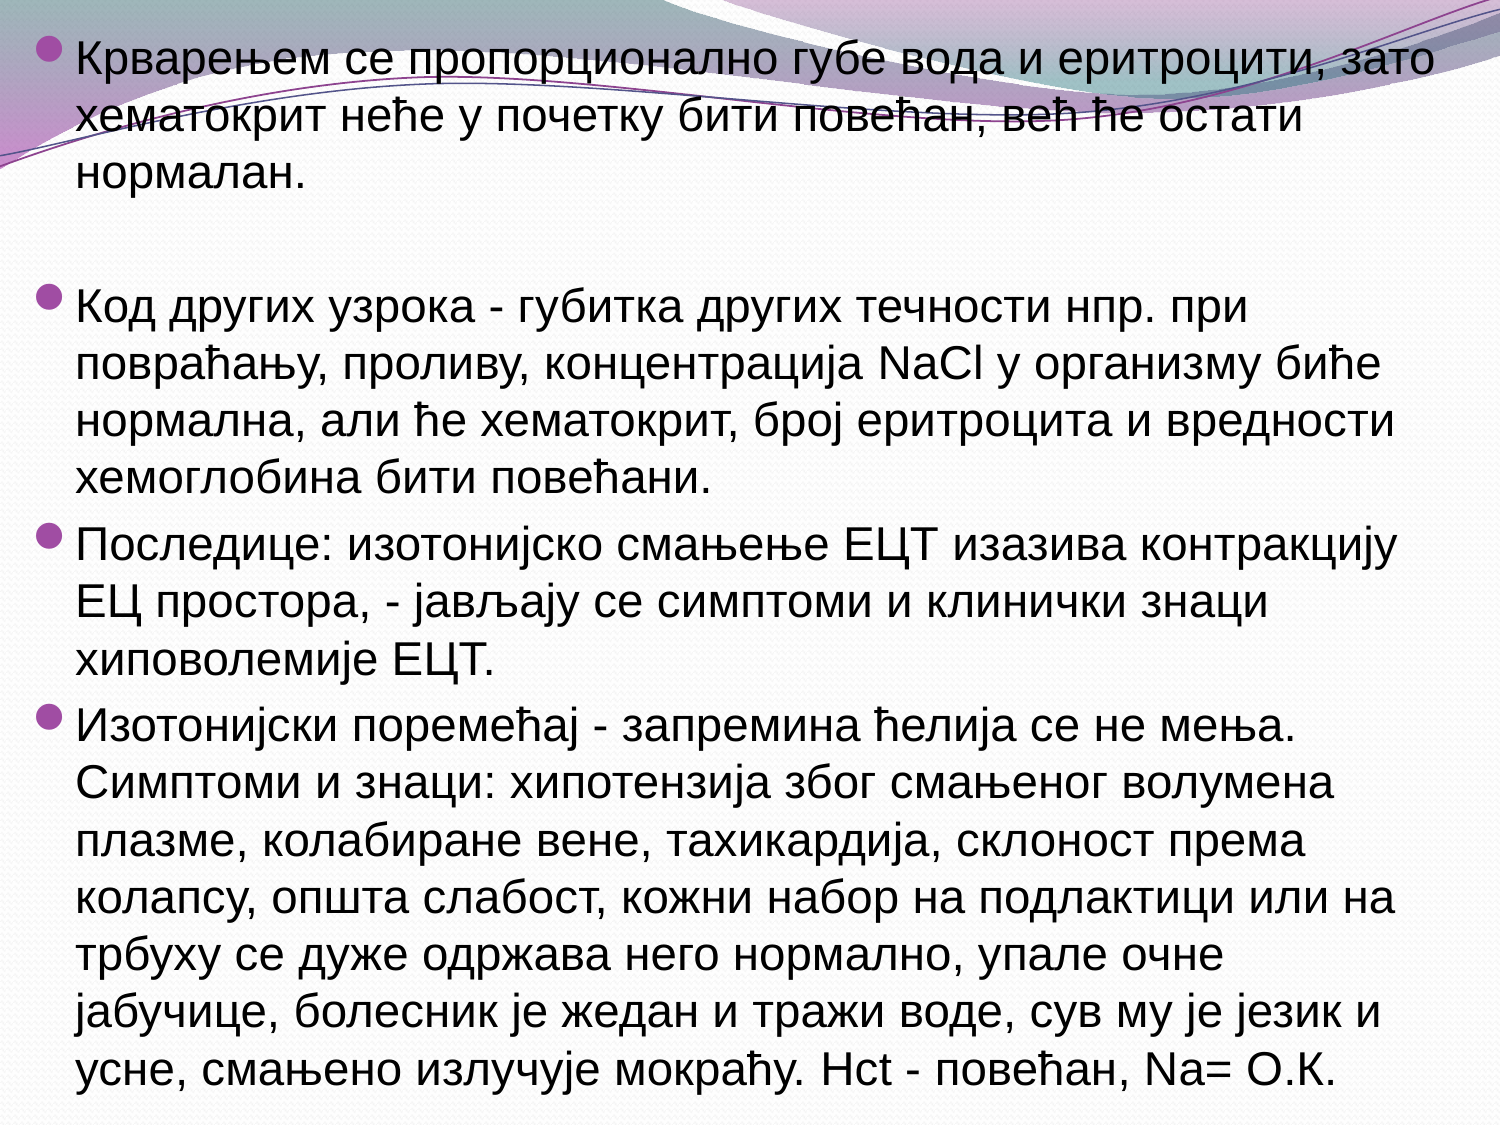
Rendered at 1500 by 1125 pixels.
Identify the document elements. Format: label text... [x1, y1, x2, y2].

list Крварењем се пропорционално губе вода и еритроцити, зато хематокрит неће у почетку бити повећан, већ ће остати нормалан. Код других узрока - губитка других течности нпр. при повраћању, проливу, концентрација NаCl у организму биће нормална, али ће хематокрит, број еритроцита и вредности хемоглобина бити повећани. Последице: изотонијско смањење ЕЦТ изазива контракцију ЕЦ простора, - јављају се симптоми и клинички знаци хиповолемије ЕЦТ. Изотонијски поремећај - запремина ћелија се не мења. Симптоми и знаци: хипотензија због смањеног волумена плазме, колабиране вене, тахикардија, склоност према колапсу, општа слабост, кожни набор на подлактици или на трбуху се дуже одржава него нормално, упале очне јабучице, болесник је жедан и тражи воде, сув му је језик и усне, смањено излучује мокраћу. Hct - повећан, Nа= О.К. [17, 19, 1459, 1106]
